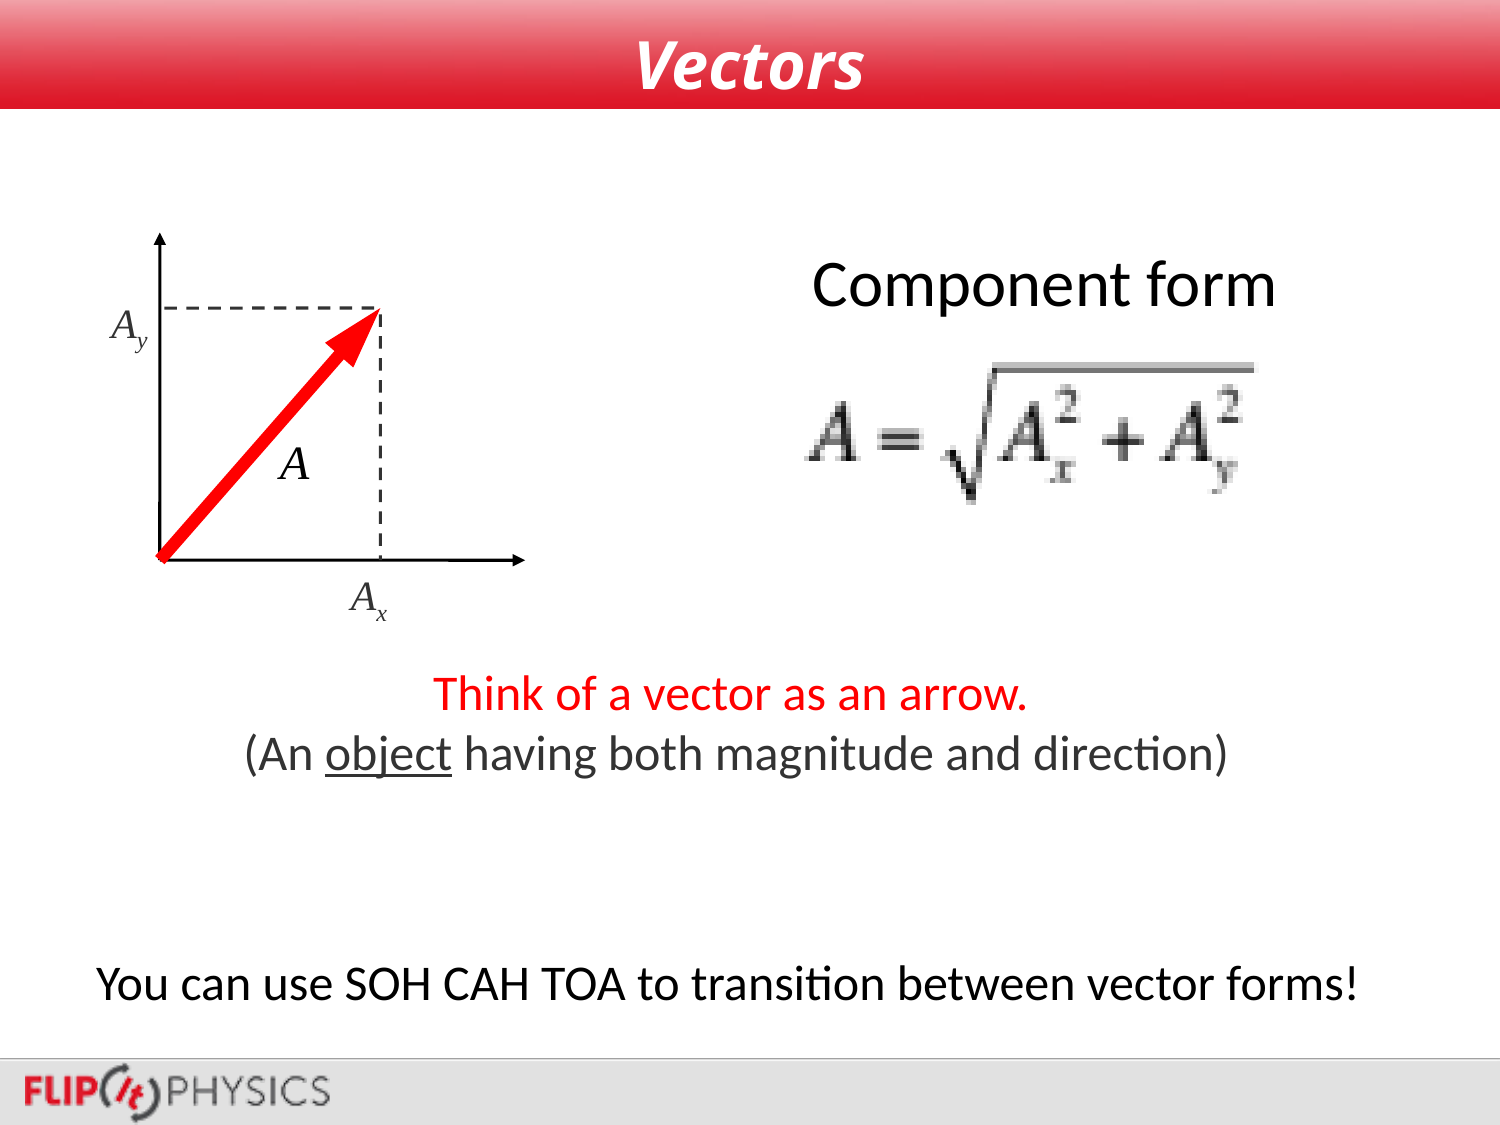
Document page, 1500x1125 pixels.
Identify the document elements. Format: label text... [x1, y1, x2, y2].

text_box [266, 422, 321, 490]
picture [0, 0, 1500, 109]
picture [0, 1058, 1500, 1125]
text_box Think of a vector as an arrow. (An object having both magnitude and direction) [228, 652, 1245, 788]
text_box Ax [336, 561, 403, 634]
title Vectors [75, 15, 1425, 91]
text_box You can use SOH CAH TOA to transition between vector forms! [81, 942, 1387, 1018]
text_box [153, 232, 167, 289]
text_box Ay [96, 289, 163, 361]
text_box [381, 553, 526, 567]
text_box Component form [798, 232, 1293, 328]
text_box [282, 308, 381, 420]
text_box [794, 345, 1270, 512]
